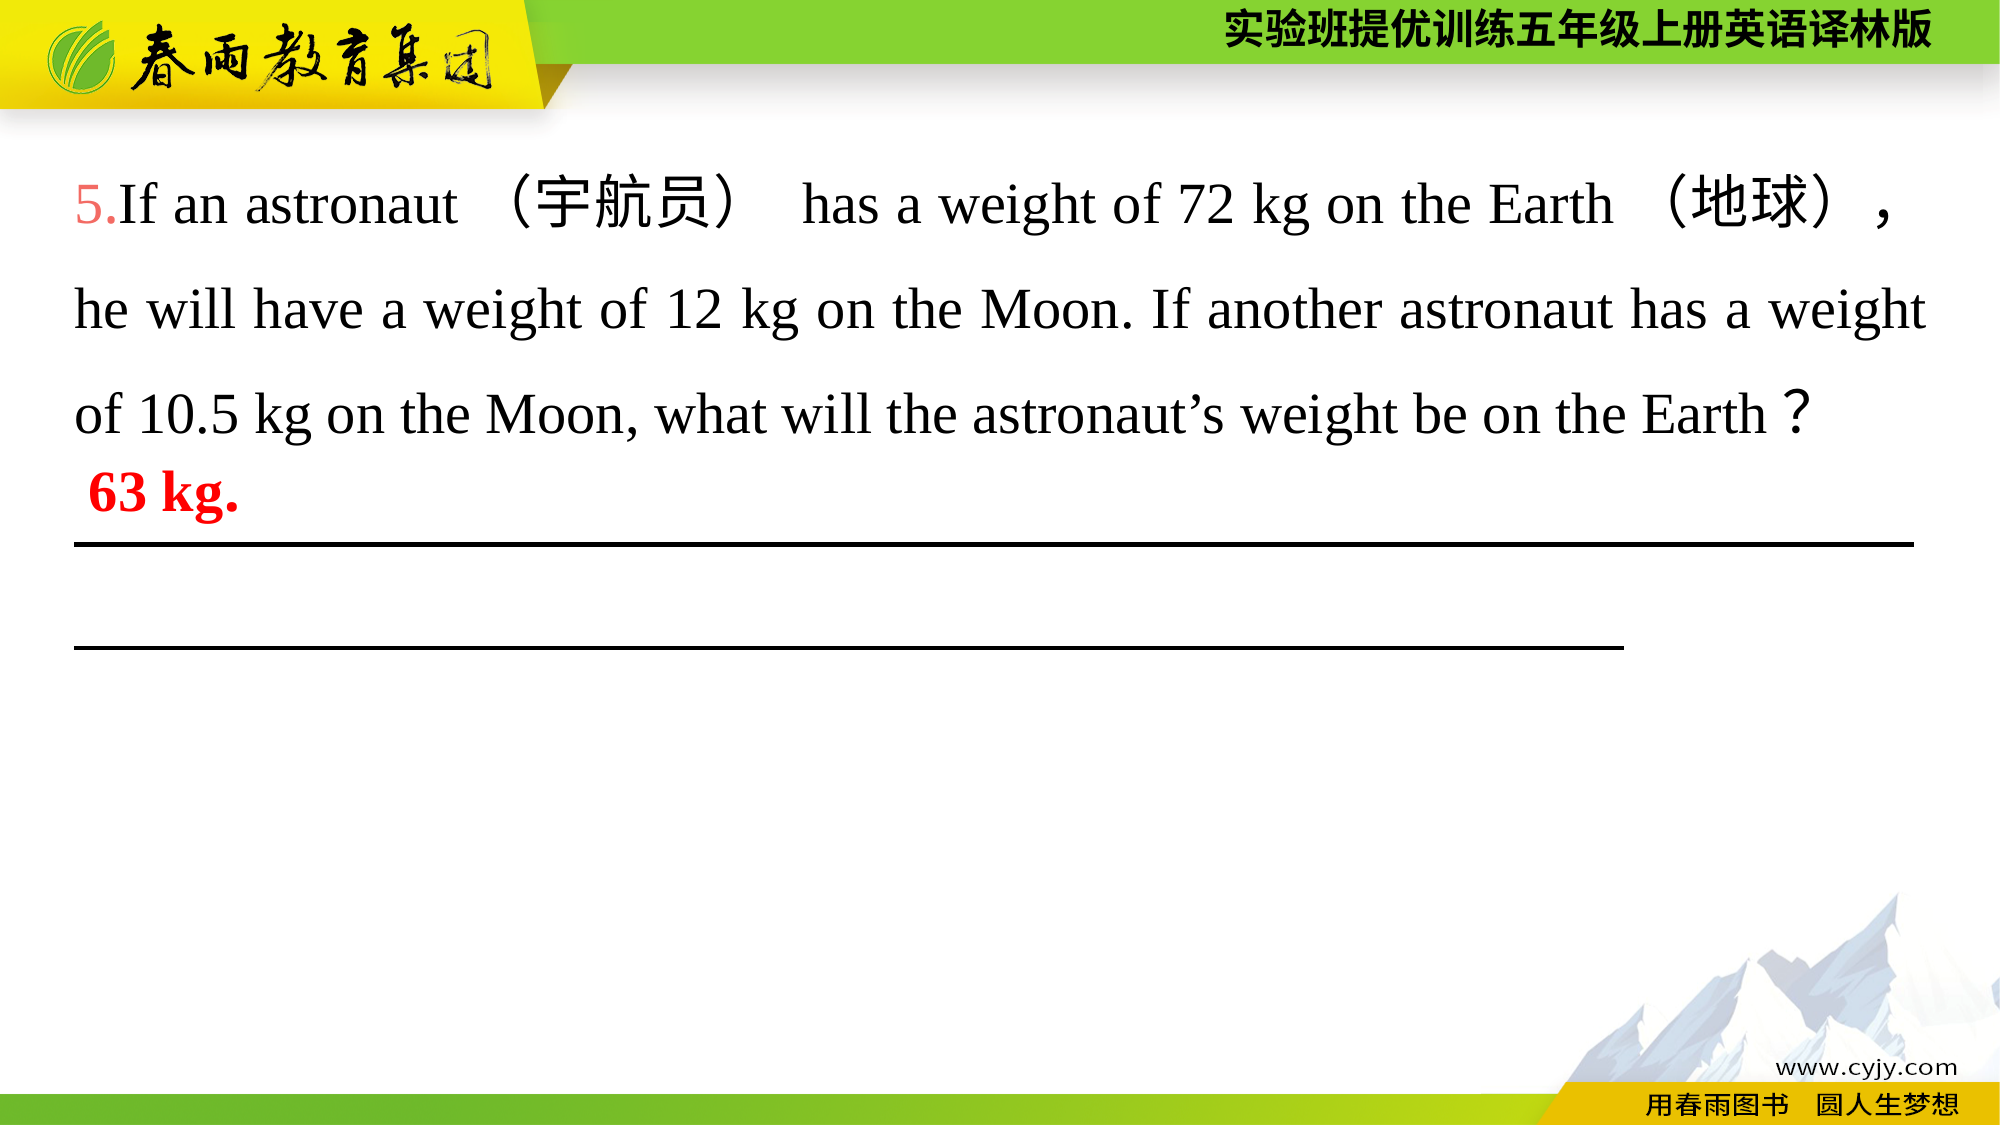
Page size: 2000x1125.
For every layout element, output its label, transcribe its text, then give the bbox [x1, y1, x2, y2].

list 5.If an astronaut（宇航员） has a weight of 72 kg on the Earth（地球）， he will have a weight of 12 kg on the Moon. If another astronaut has a weight of 10.5 kg on the Moon, what will the astronaut’s weight be on the Earth？ _____________________________________________________ [59, 122, 1944, 549]
picture [0, 0, 2000, 1125]
text_box 63 kg. [74, 445, 256, 531]
